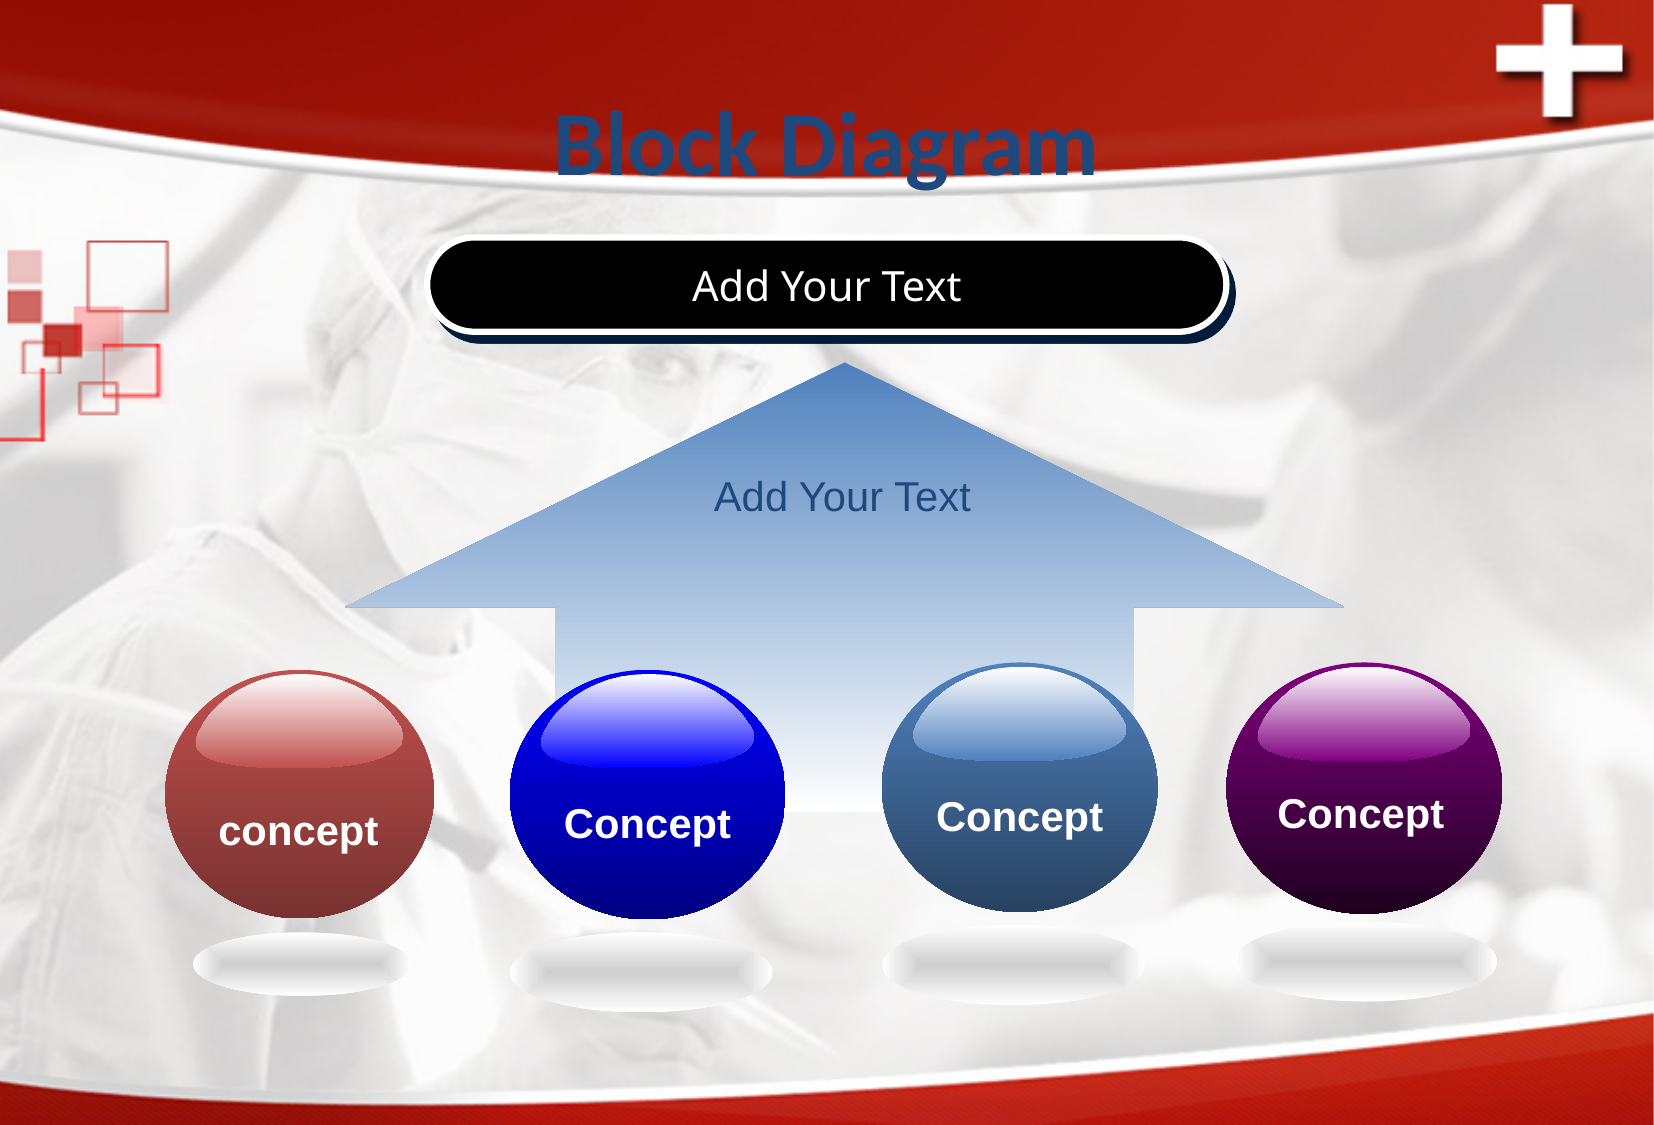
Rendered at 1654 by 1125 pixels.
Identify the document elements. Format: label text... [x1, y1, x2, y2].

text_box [165, 237, 1503, 1013]
title Block Diagram [82, 44, 1572, 233]
picture [0, 0, 1654, 1125]
